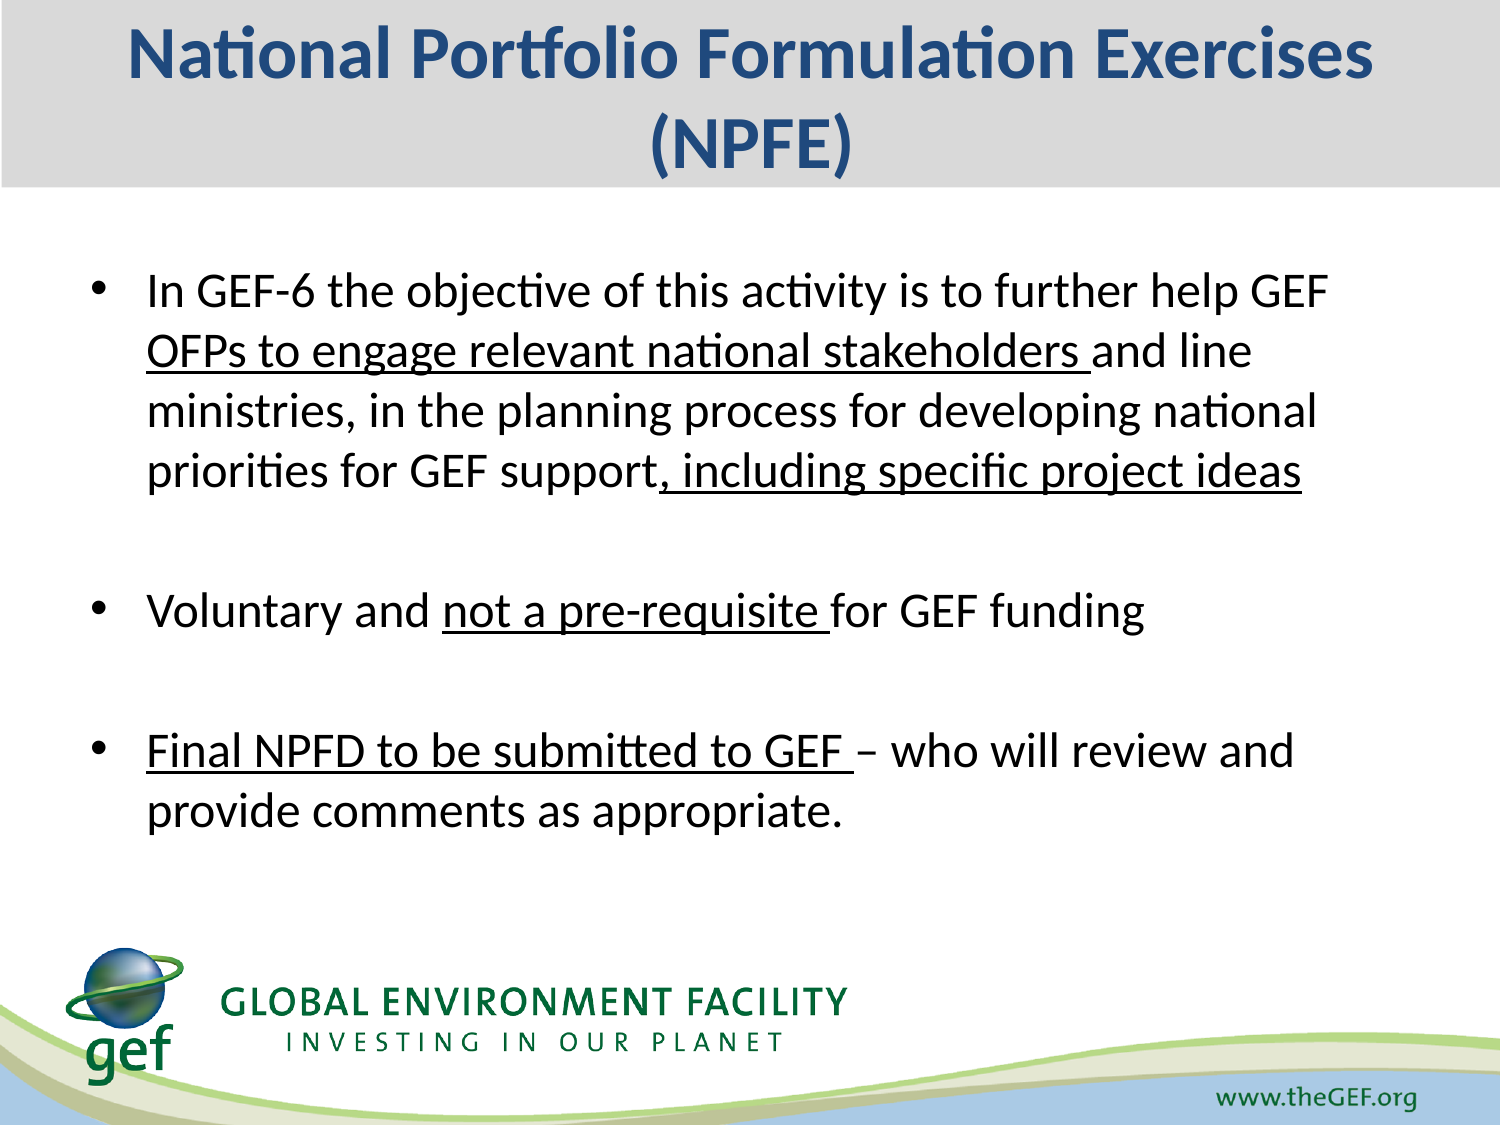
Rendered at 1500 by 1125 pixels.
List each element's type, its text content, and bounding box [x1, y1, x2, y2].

list In GEF-6 the objective of this activity is to further help GEF OFPs to engage relevant national stakeholders and line ministries, in the planning process for developing national priorities for GEF support, including specific project ideas Voluntary and not a pre-requisite for GEF funding Final NPFD to be submitted to GEF – who will review and provide comments as appropriate. [74, 249, 1438, 938]
picture [0, 920, 1500, 1125]
title National Portfolio Formulation Exercises (NPFE) [1, 0, 1500, 188]
